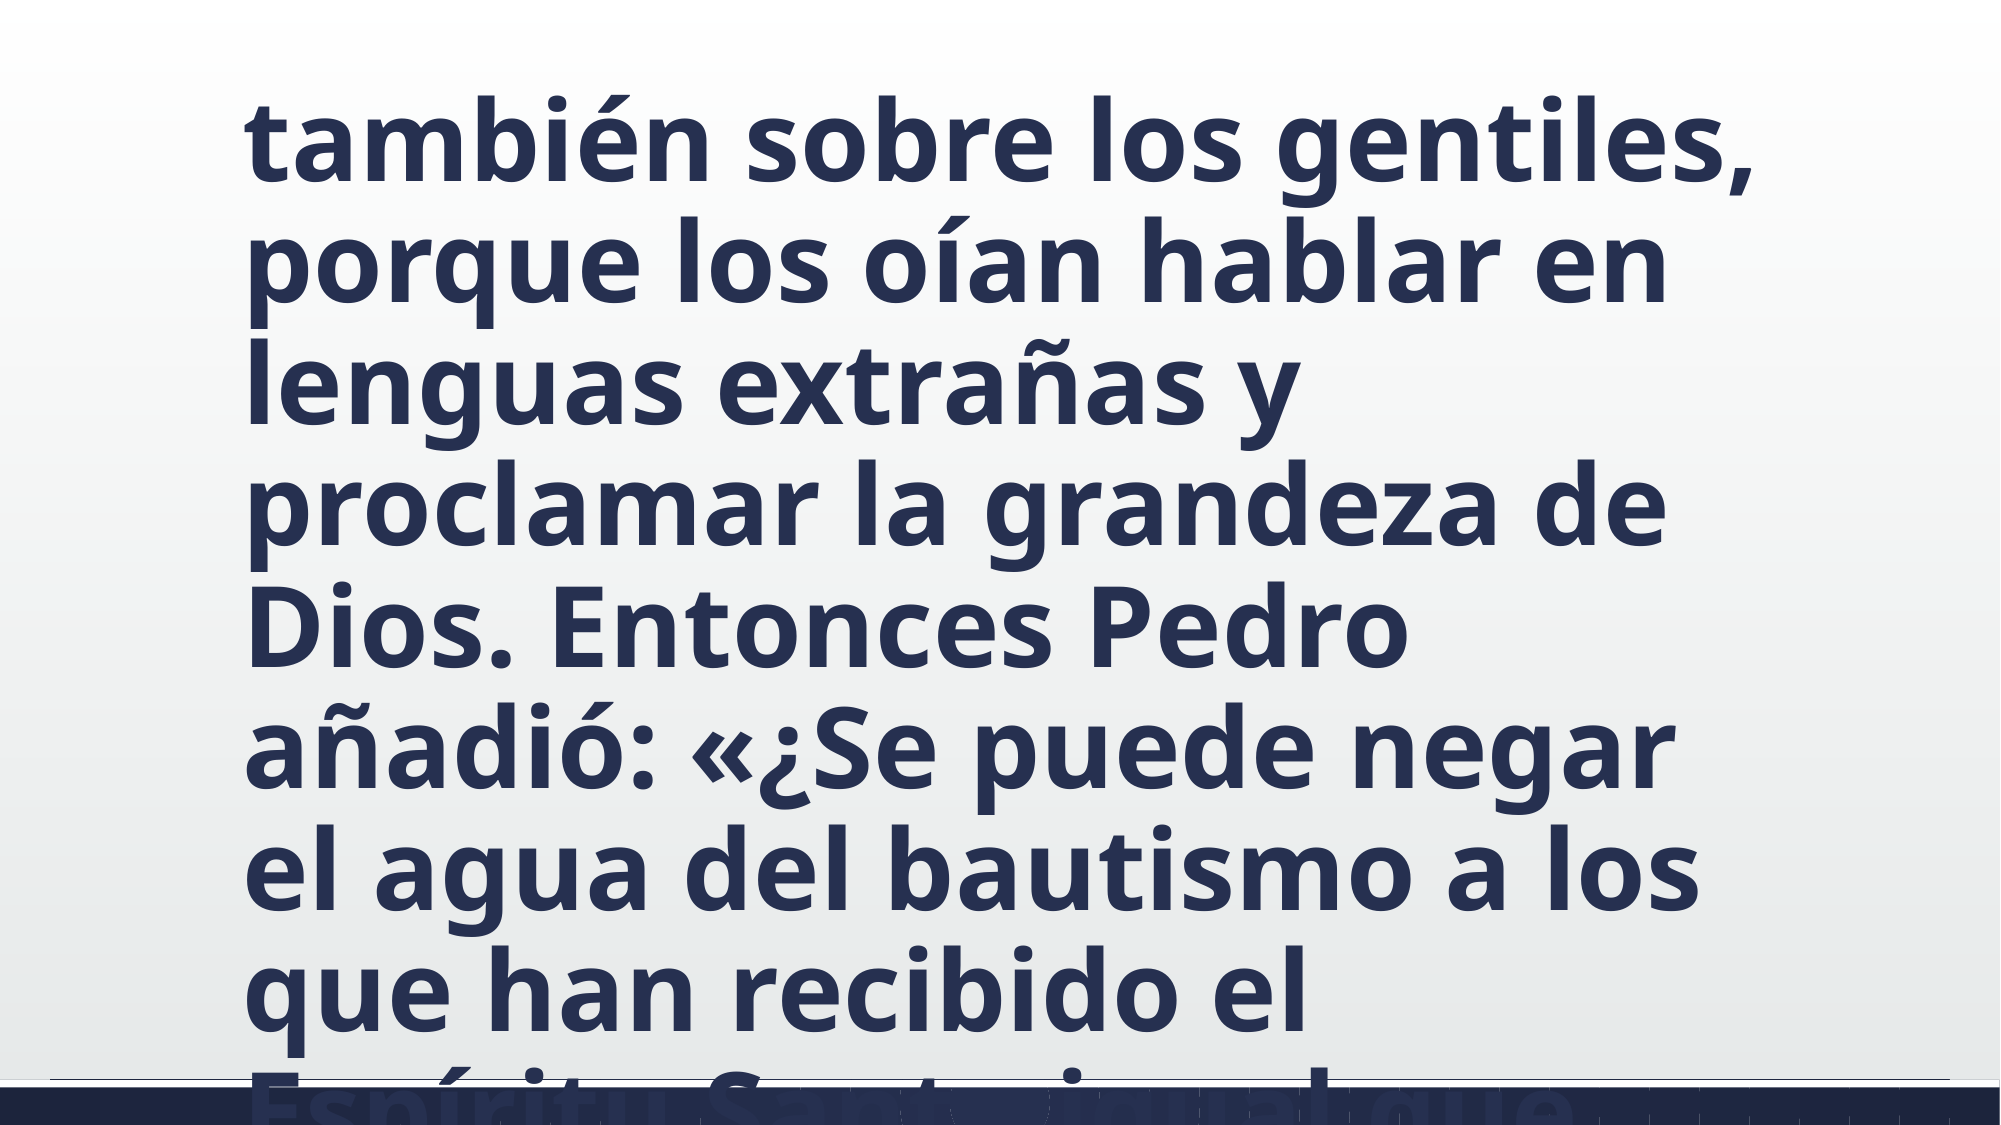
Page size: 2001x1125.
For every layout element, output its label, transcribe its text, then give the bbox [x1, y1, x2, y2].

list también sobre los gentiles, porque los oían hablar en lenguas extrañas y proclamar la grandeza de Dios. Entonces Pedro añadió: «¿Se puede negar el agua del bautismo a los que han recibido el Espíritu Santo igual que nosotros?» [219, 76, 1780, 990]
